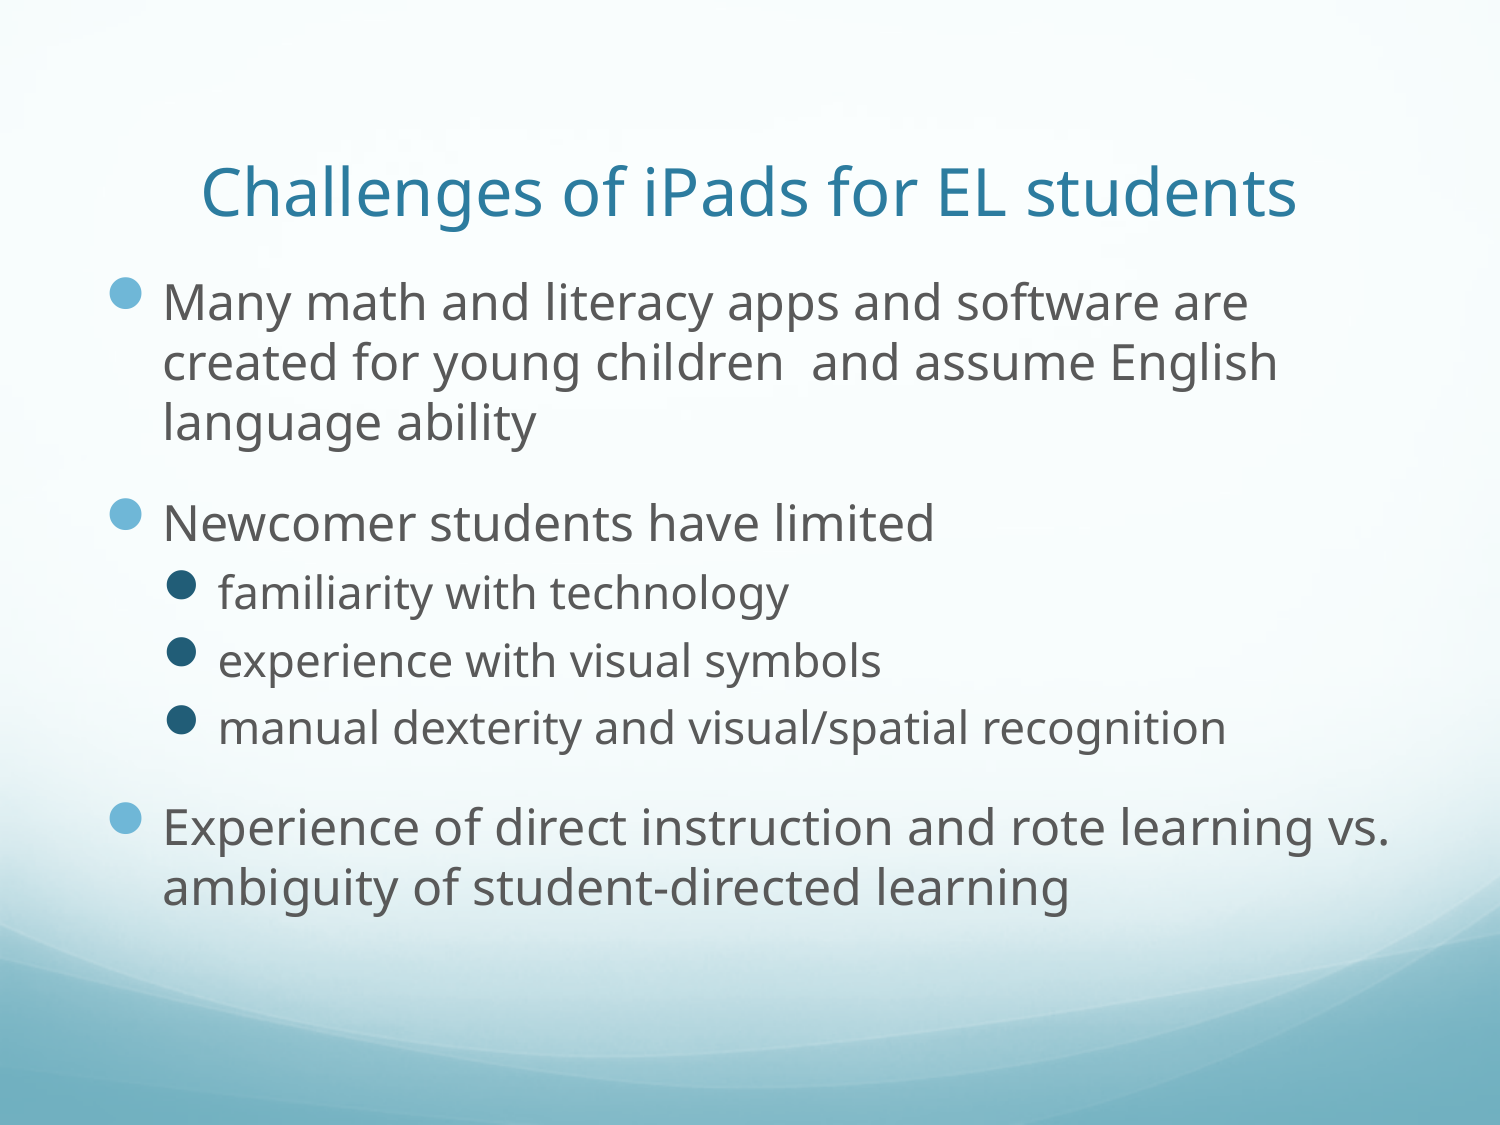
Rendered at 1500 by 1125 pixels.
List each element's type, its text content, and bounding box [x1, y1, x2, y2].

title Challenges of iPads for EL students [90, 17, 1410, 237]
list Many math and literacy apps and software are created for young children and assume English language ability Newcomer students have limited familiarity with technology experience with visual symbols manual dexterity and visual/spatial recognition Experience of direct instruction and rote learning vs. ambiguity of student-directed learning [90, 262, 1410, 975]
